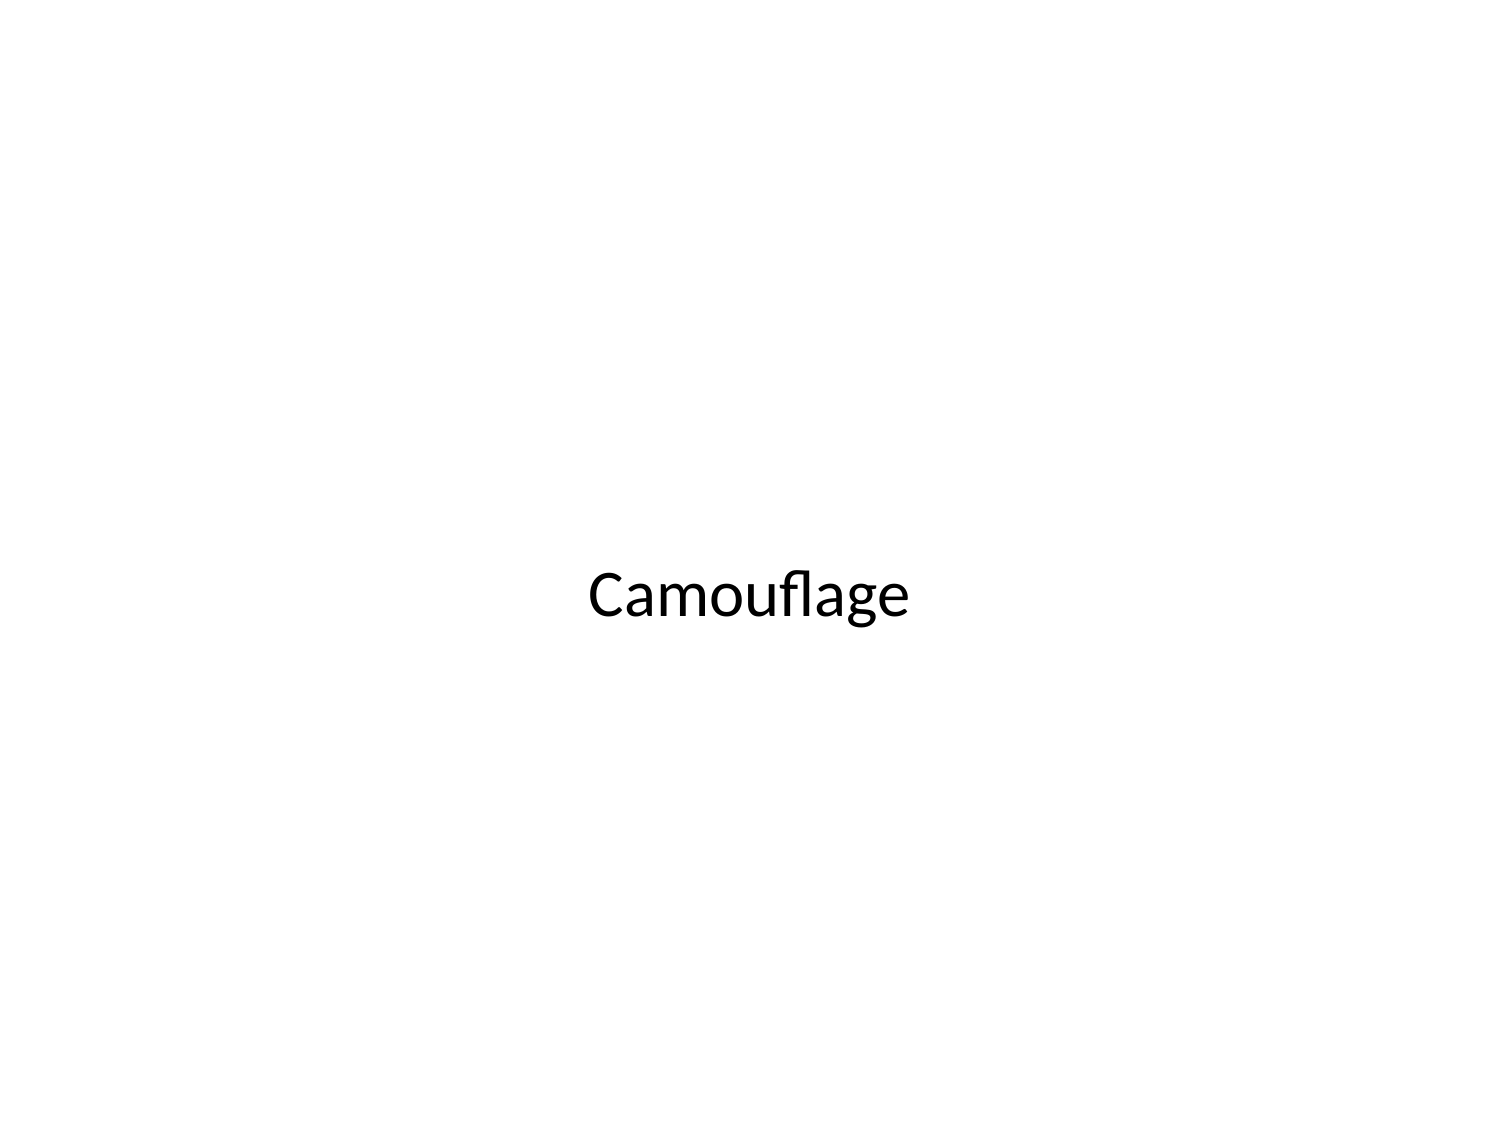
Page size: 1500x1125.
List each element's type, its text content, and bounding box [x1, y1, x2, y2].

list Camouflage [75, 262, 1425, 1005]
